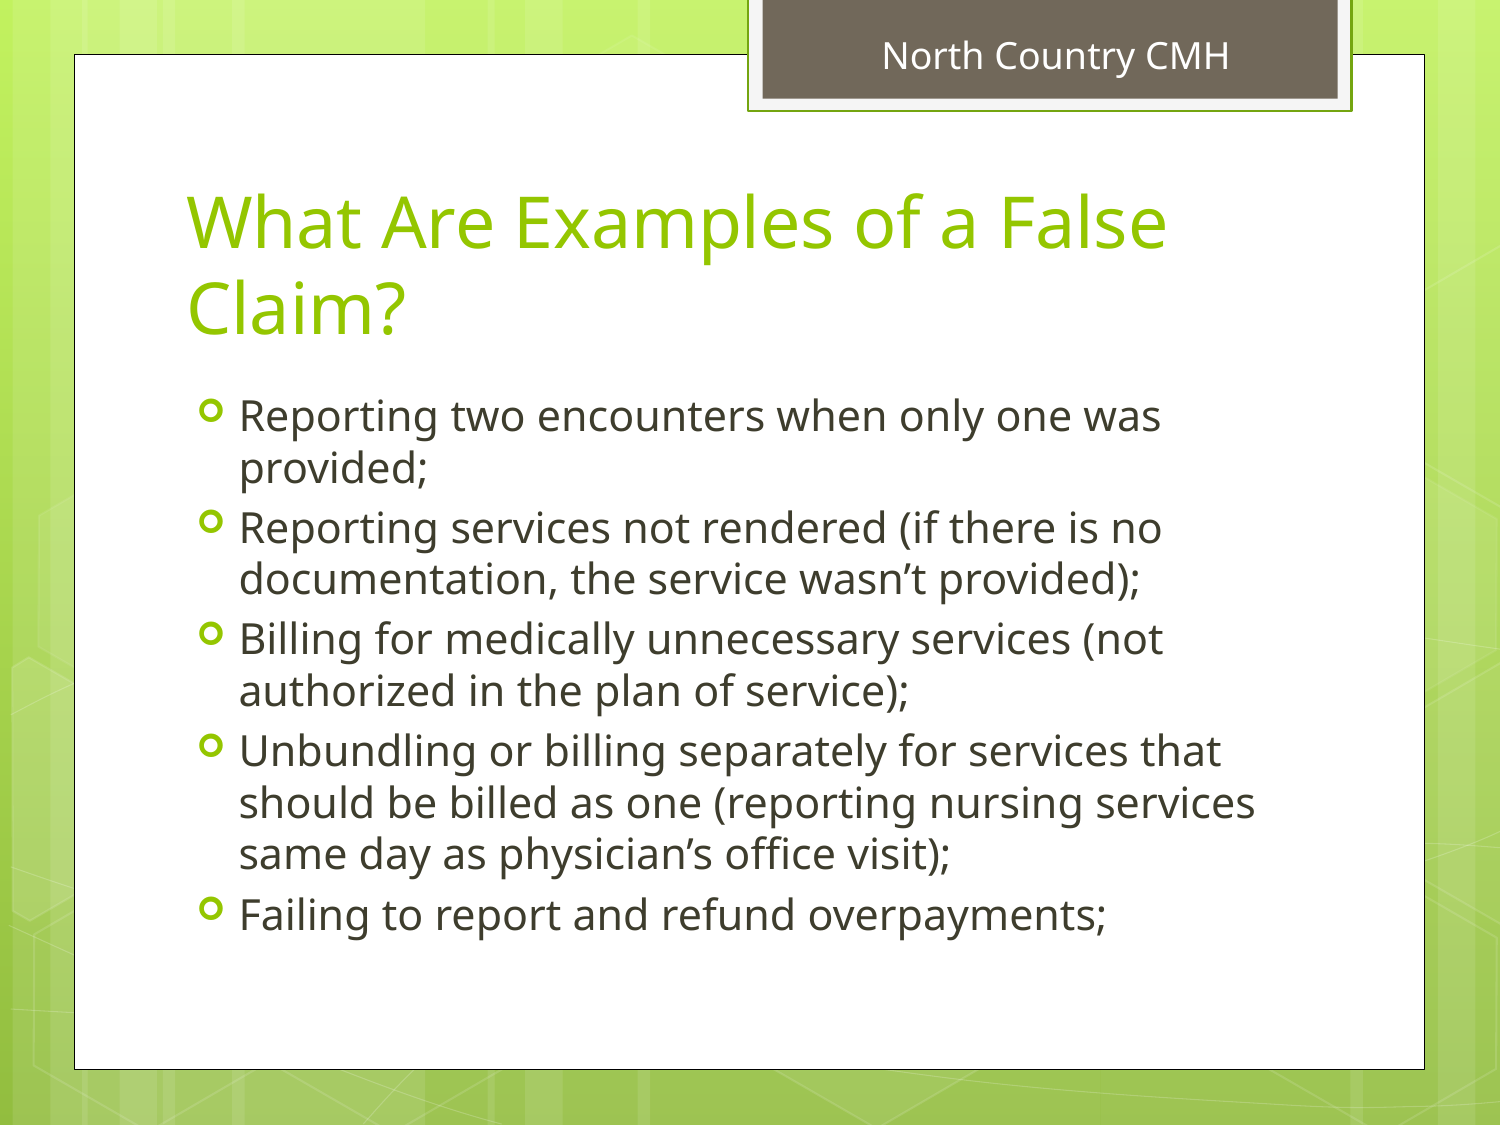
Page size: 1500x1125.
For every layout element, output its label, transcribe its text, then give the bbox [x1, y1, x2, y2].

title What Are Examples of a False Claim? [171, 168, 1324, 357]
list Reporting two encounters when only one was provided; Reporting services not rendered (if there is no documentation, the service wasn’t provided); Billing for medically unnecessary services (not authorized in the plan of service); Unbundling or billing separately for services that should be billed as one (reporting nursing services same day as physician’s office visit); Failing to report and refund overpayments; [171, 381, 1283, 957]
